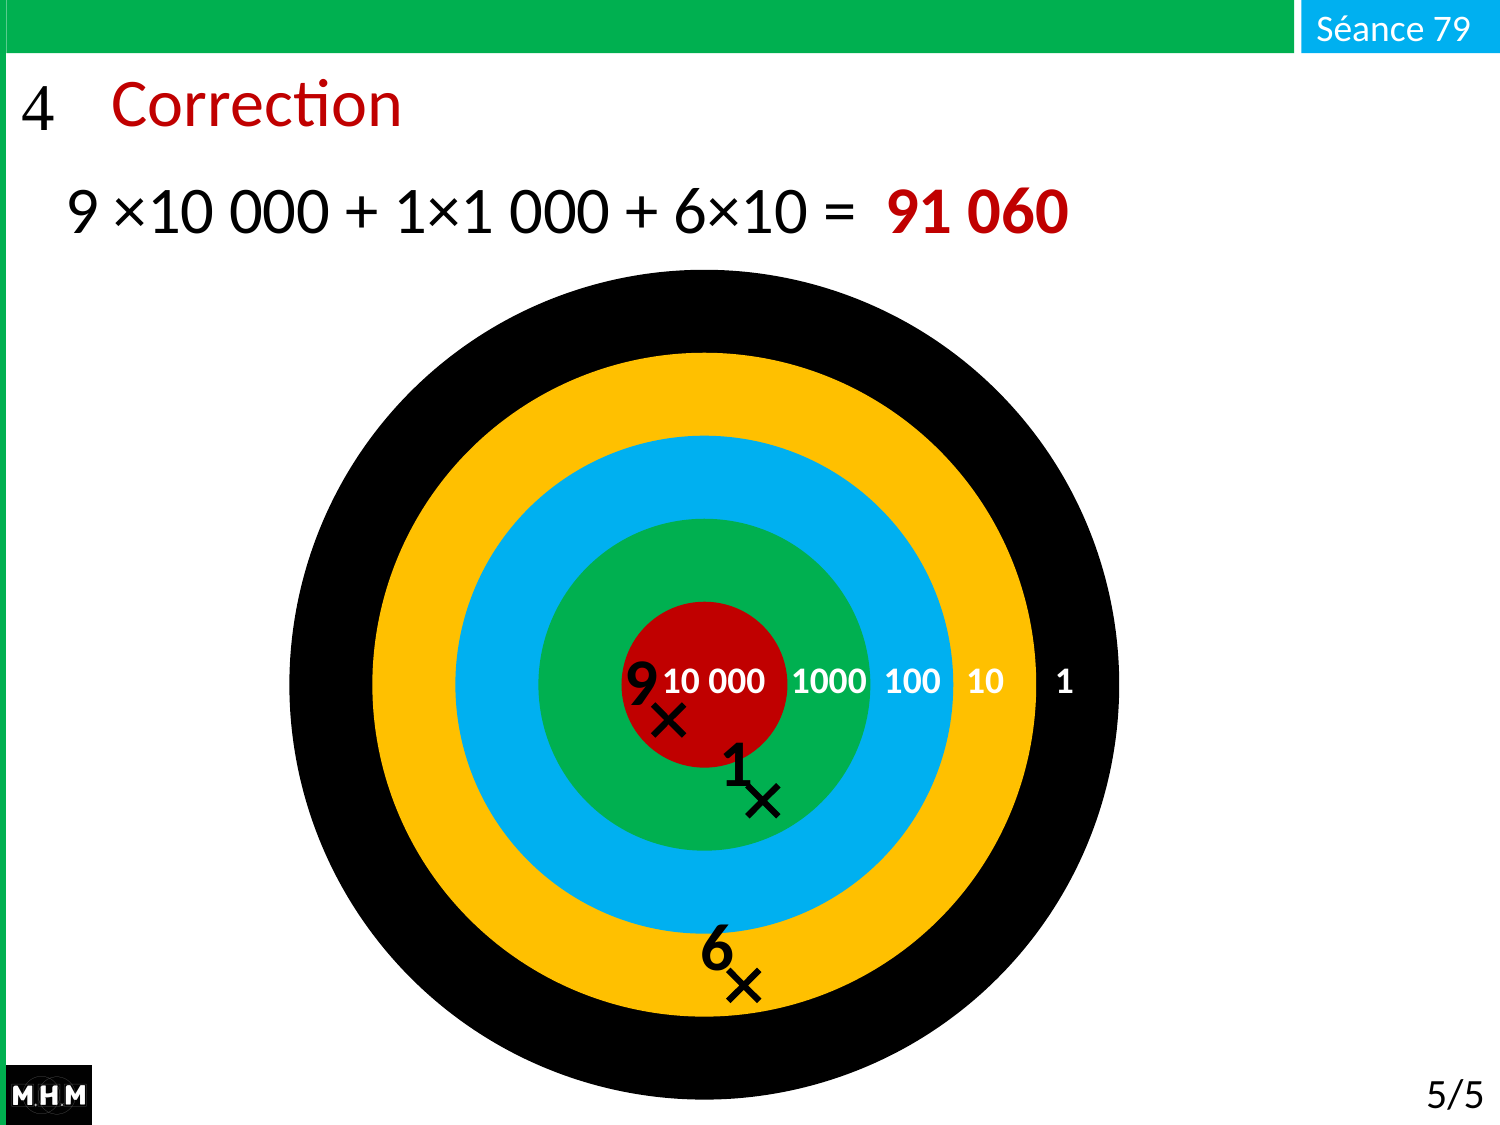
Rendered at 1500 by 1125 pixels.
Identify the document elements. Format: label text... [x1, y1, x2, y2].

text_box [704, 712, 800, 831]
text_box 91 060 [870, 159, 1500, 255]
text_box 9 ×10 000 + 1×1 000 + 6×10 = [50, 159, 870, 255]
list 5/5 [1297, 1064, 1500, 1125]
title Correction [96, 60, 1391, 150]
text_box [289, 269, 1277, 1100]
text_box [610, 631, 706, 750]
picture [6, 1065, 92, 1125]
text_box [685, 896, 781, 1016]
